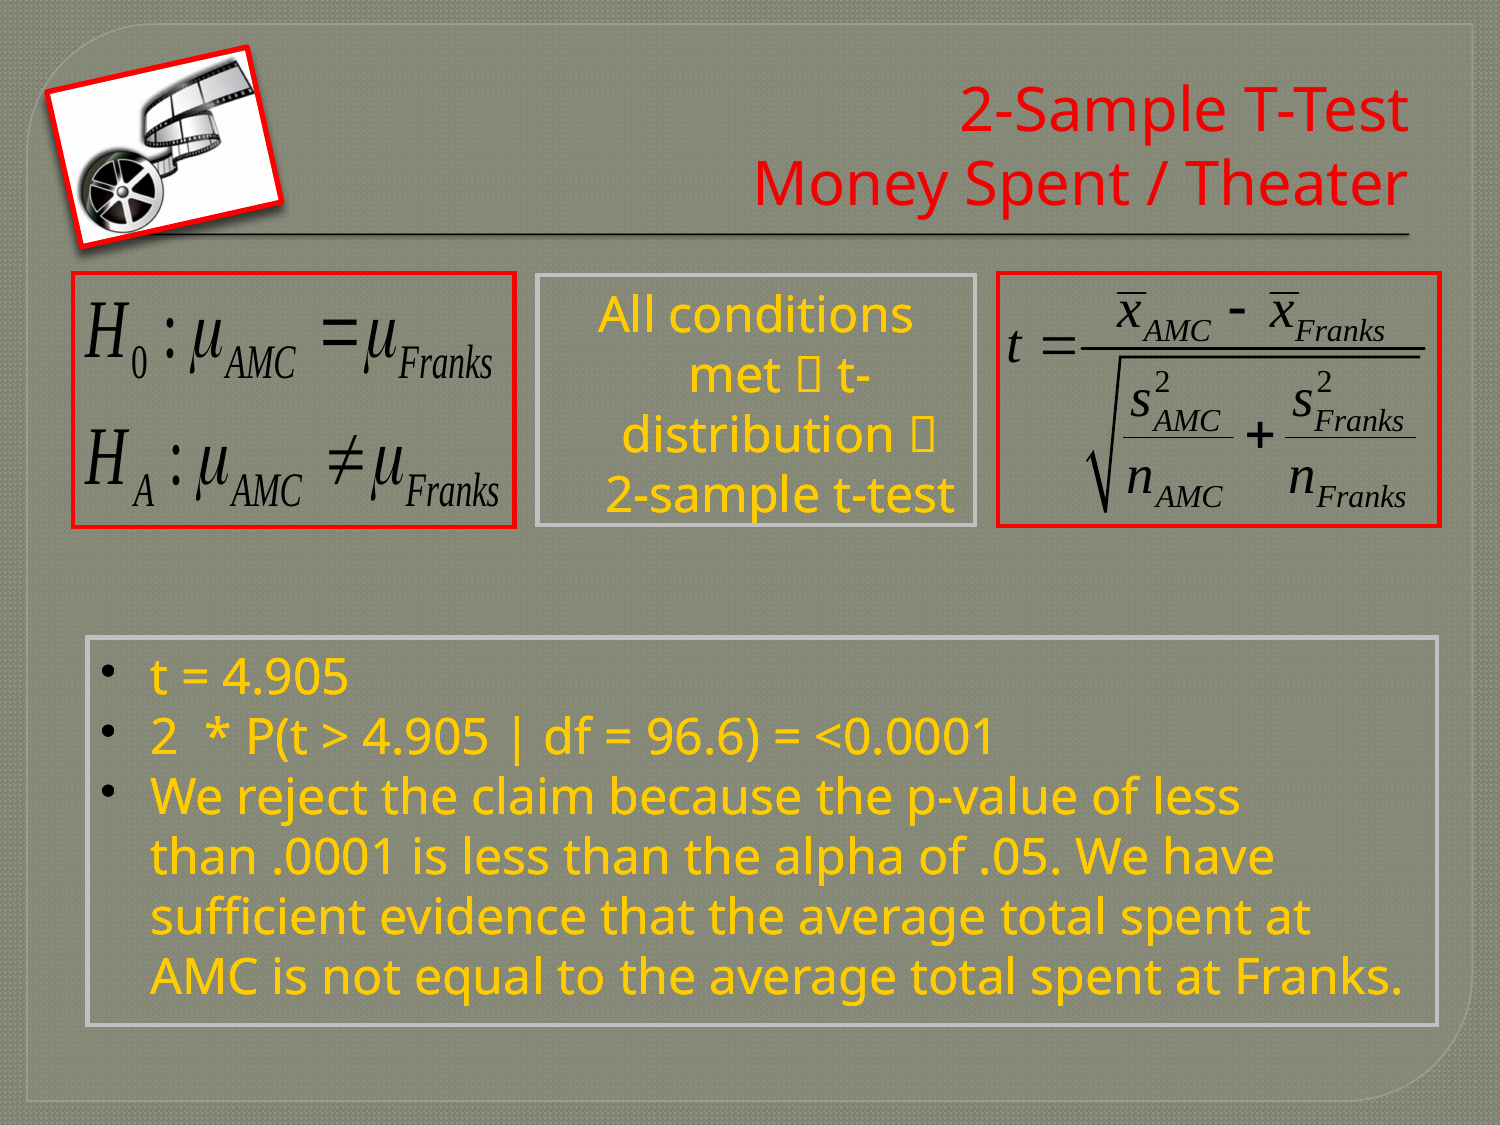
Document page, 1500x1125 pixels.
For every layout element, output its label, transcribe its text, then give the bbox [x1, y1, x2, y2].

title 2-Sample T-Test Money Spent / Theater [258, 62, 1425, 225]
title 2-Sample T-Test Money Spent / Theater [62, 62, 163, 71]
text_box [74, 274, 513, 526]
text_box t = 4.905 2 * P(t > 4.905 | df = 96.6) = <0.0001 We reject the claim because the p-value of less than .0001 is less than the alpha of .05. We have sufficient evidence that the average total spent at AMC is not equal to the average total spent at Franks. [87, 637, 1438, 1025]
picture [51, 51, 278, 243]
text_box All conditions met  t-distribution  2-sample t-test [537, 275, 975, 525]
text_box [999, 274, 1438, 524]
